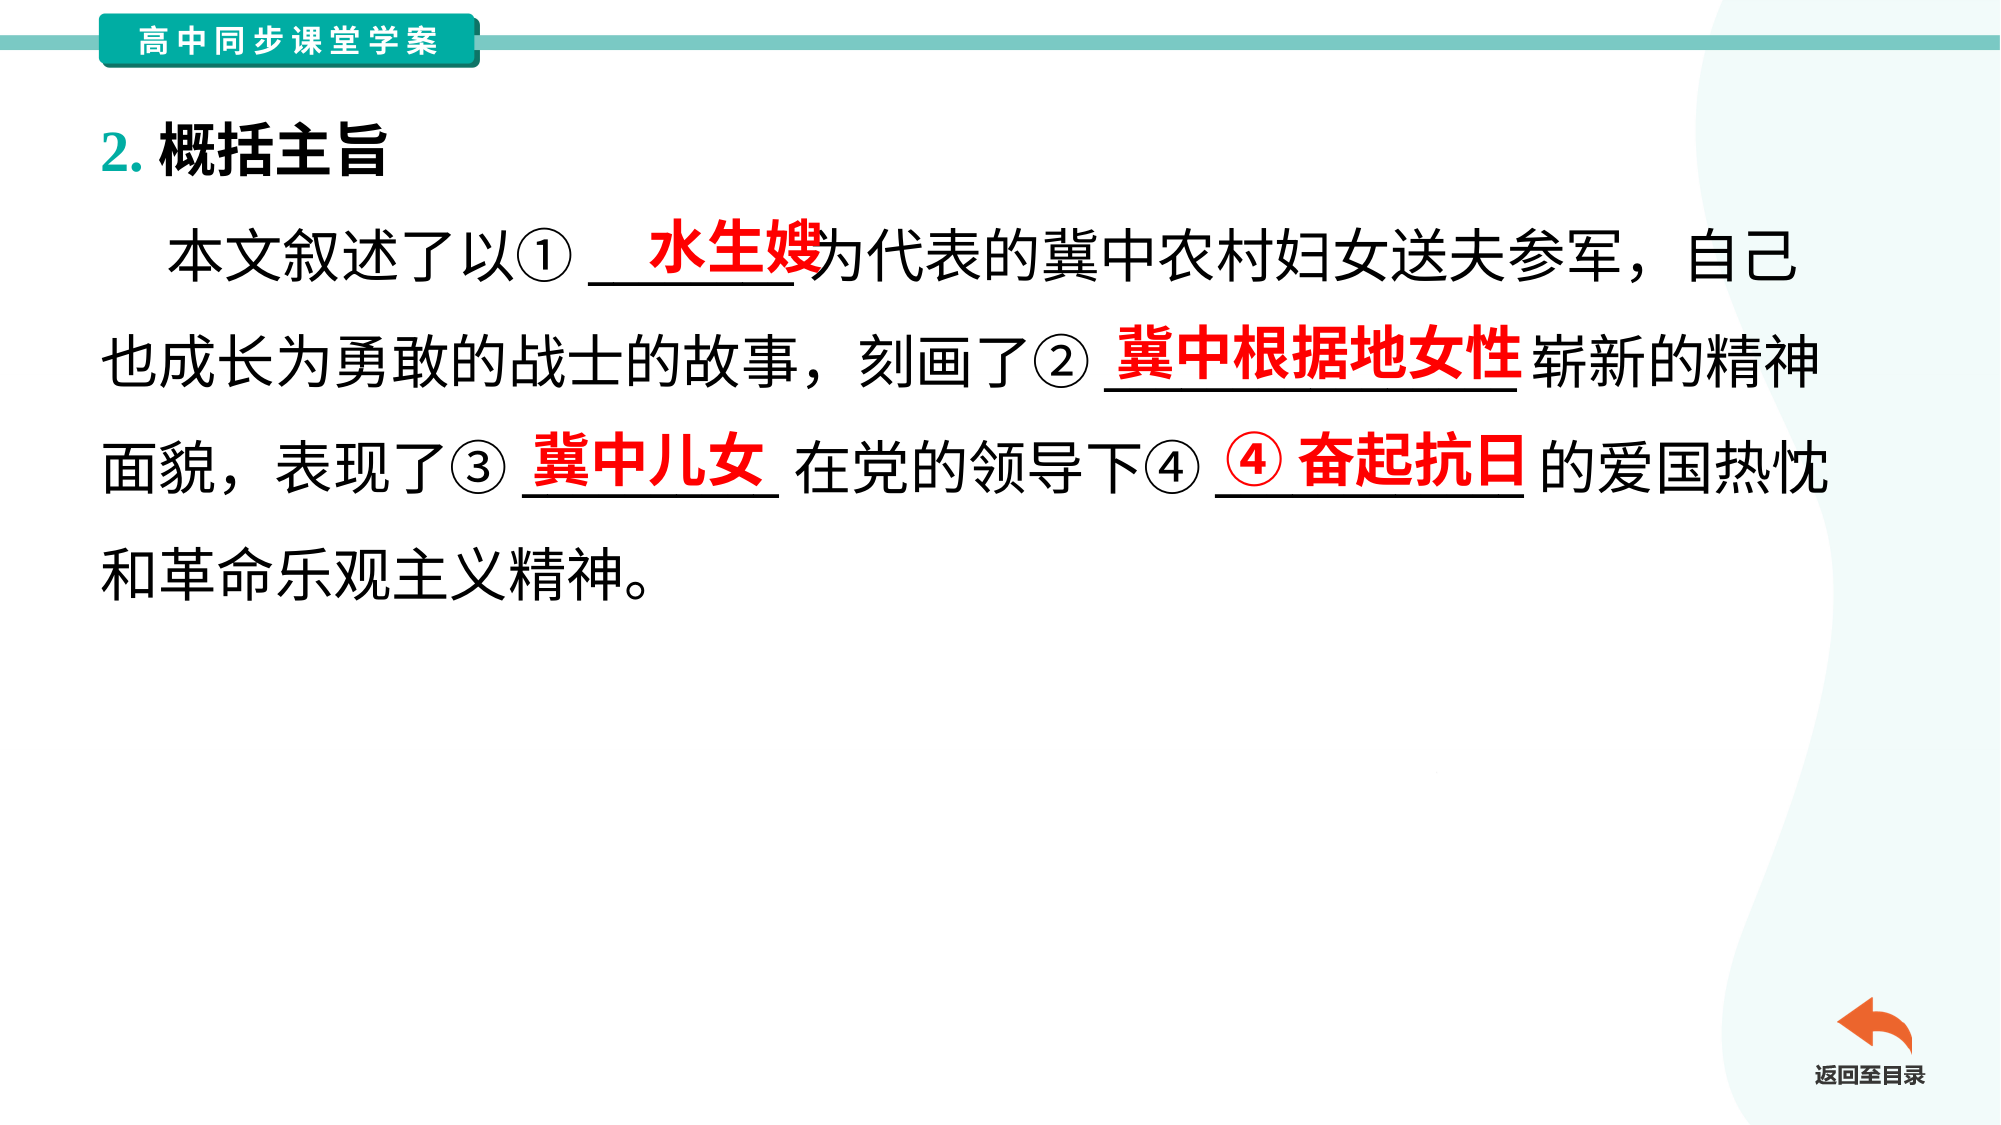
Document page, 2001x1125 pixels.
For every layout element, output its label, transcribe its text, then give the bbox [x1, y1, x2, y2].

picture [0, 0, 2000, 1125]
text_box 冀中儿女 [510, 390, 788, 493]
text_box ④奋起抗日 [1210, 390, 1546, 493]
text_box 水生嫂 [627, 178, 846, 281]
text_box 2.概括主旨 本文叙述了以①________为代表的冀中农村妇女送夫参军，自己 也成长为勇敢的战士的故事，刻画了②________________崭新的精神 面貌，表现了③__________在党的领导下④____________的爱国热忱 和革命乐观主义精神。 [100, 76, 1899, 608]
text_box 冀中根据地女性 [1093, 284, 1547, 387]
